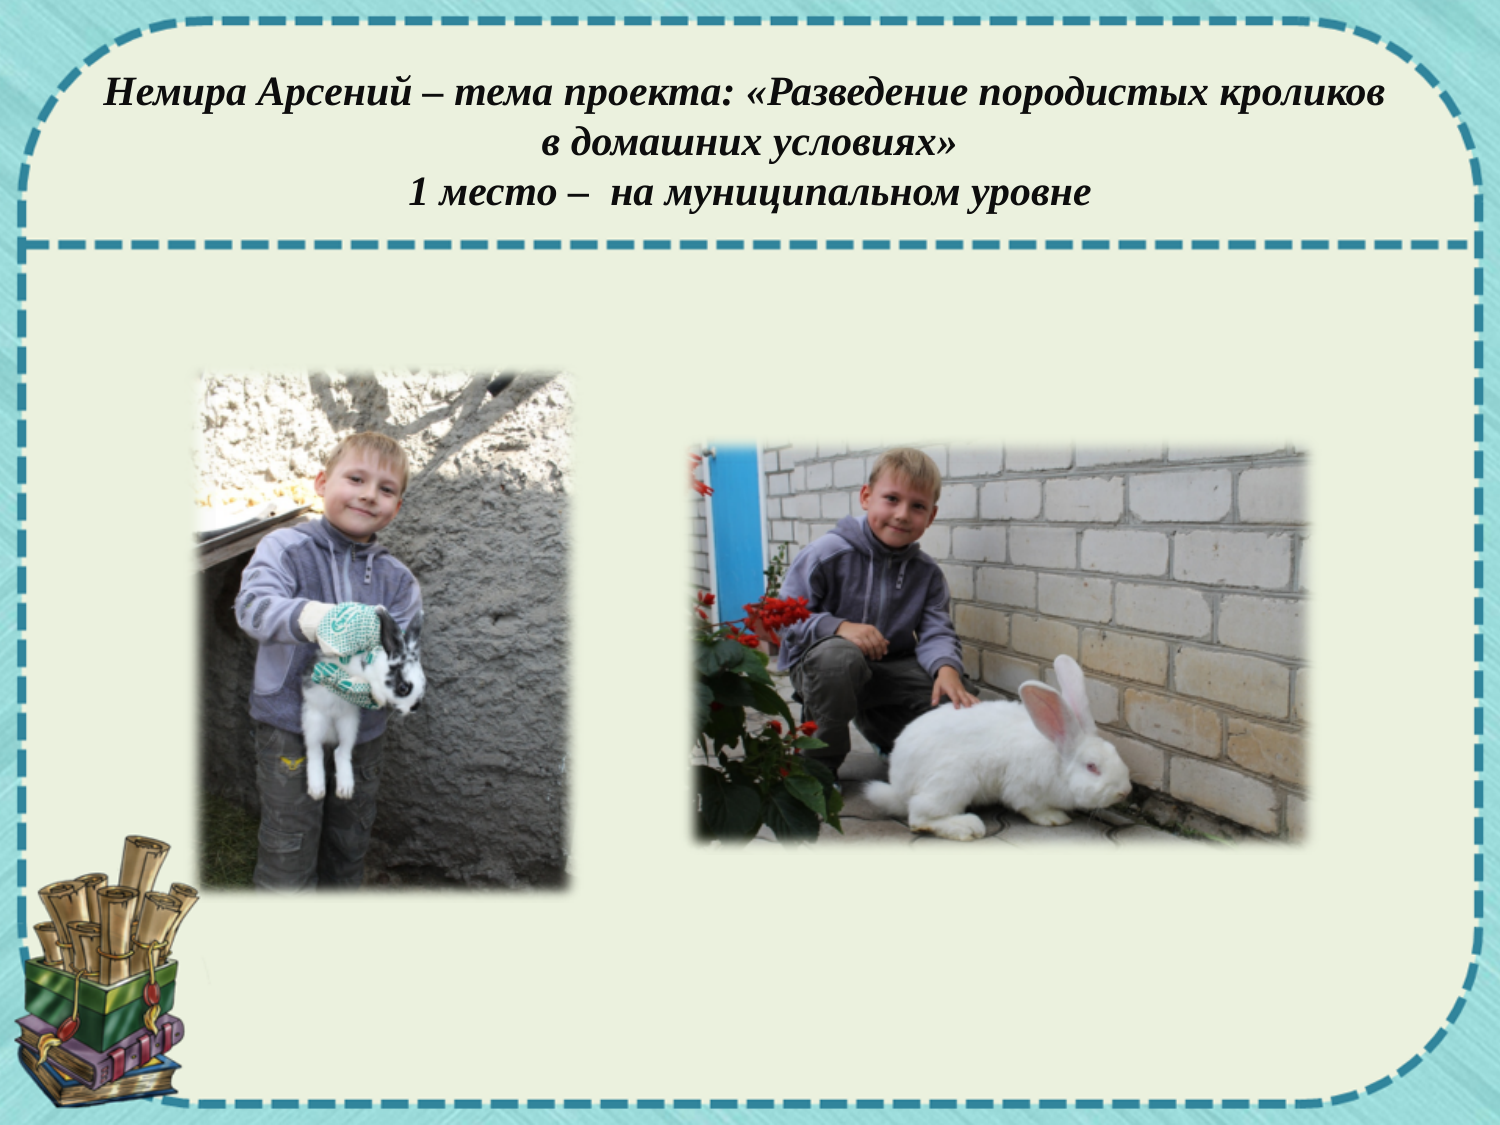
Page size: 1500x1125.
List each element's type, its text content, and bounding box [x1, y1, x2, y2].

picture [0, 0, 1500, 1125]
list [182, 361, 585, 906]
title Немира Арсений – тема проекта: «Разведение породистых кроликов в домашних условиях» 1 место – на муниципальном уровне [75, 45, 1425, 233]
